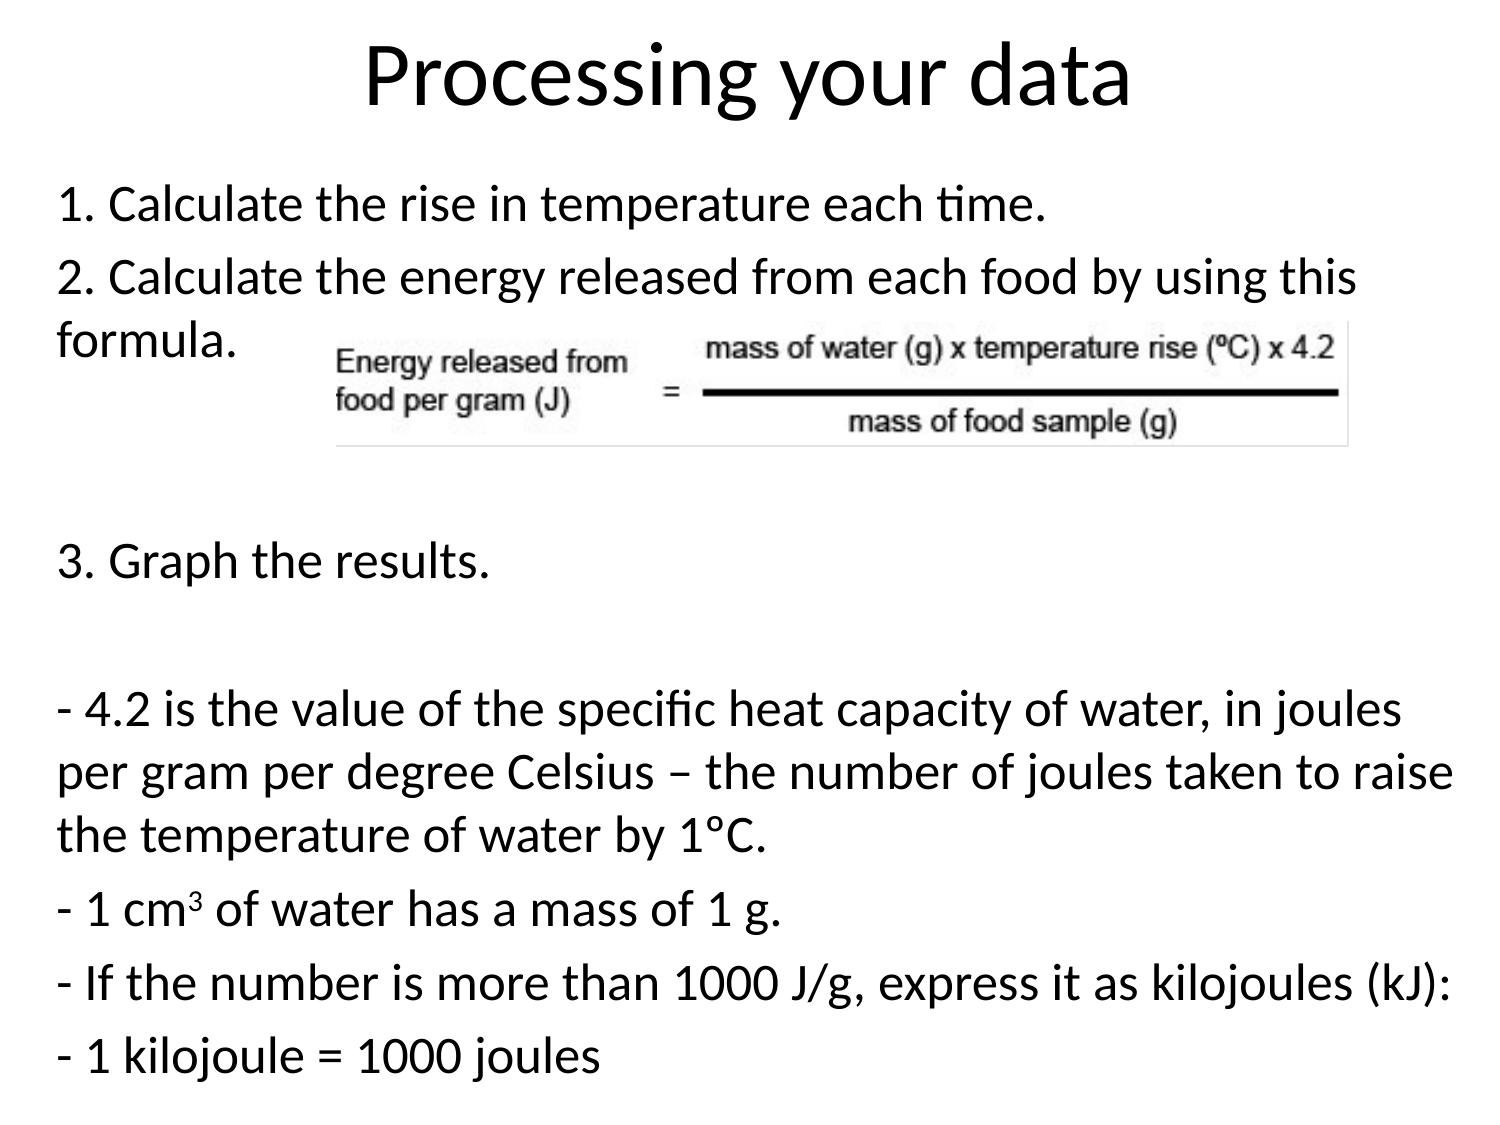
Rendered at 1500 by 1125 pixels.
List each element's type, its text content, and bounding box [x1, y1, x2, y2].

picture [336, 321, 1351, 450]
title Processing your data [74, 4, 1425, 135]
list 1. Calculate the rise in temperature each time. 2. Calculate the energy released from each food by using this formula. 3. Graph the results. - 4.2 is the value of the specific heat capacity of water, in joules per gram per degree Celsius – the number of joules taken to raise the temperature of water by 1ºC. - 1 cm3 of water has a mass of 1 g. - If the number is more than 1000 J/g, express it as kilojoules (kJ): - 1 kilojoule = 1000 joules [41, 160, 1500, 1106]
